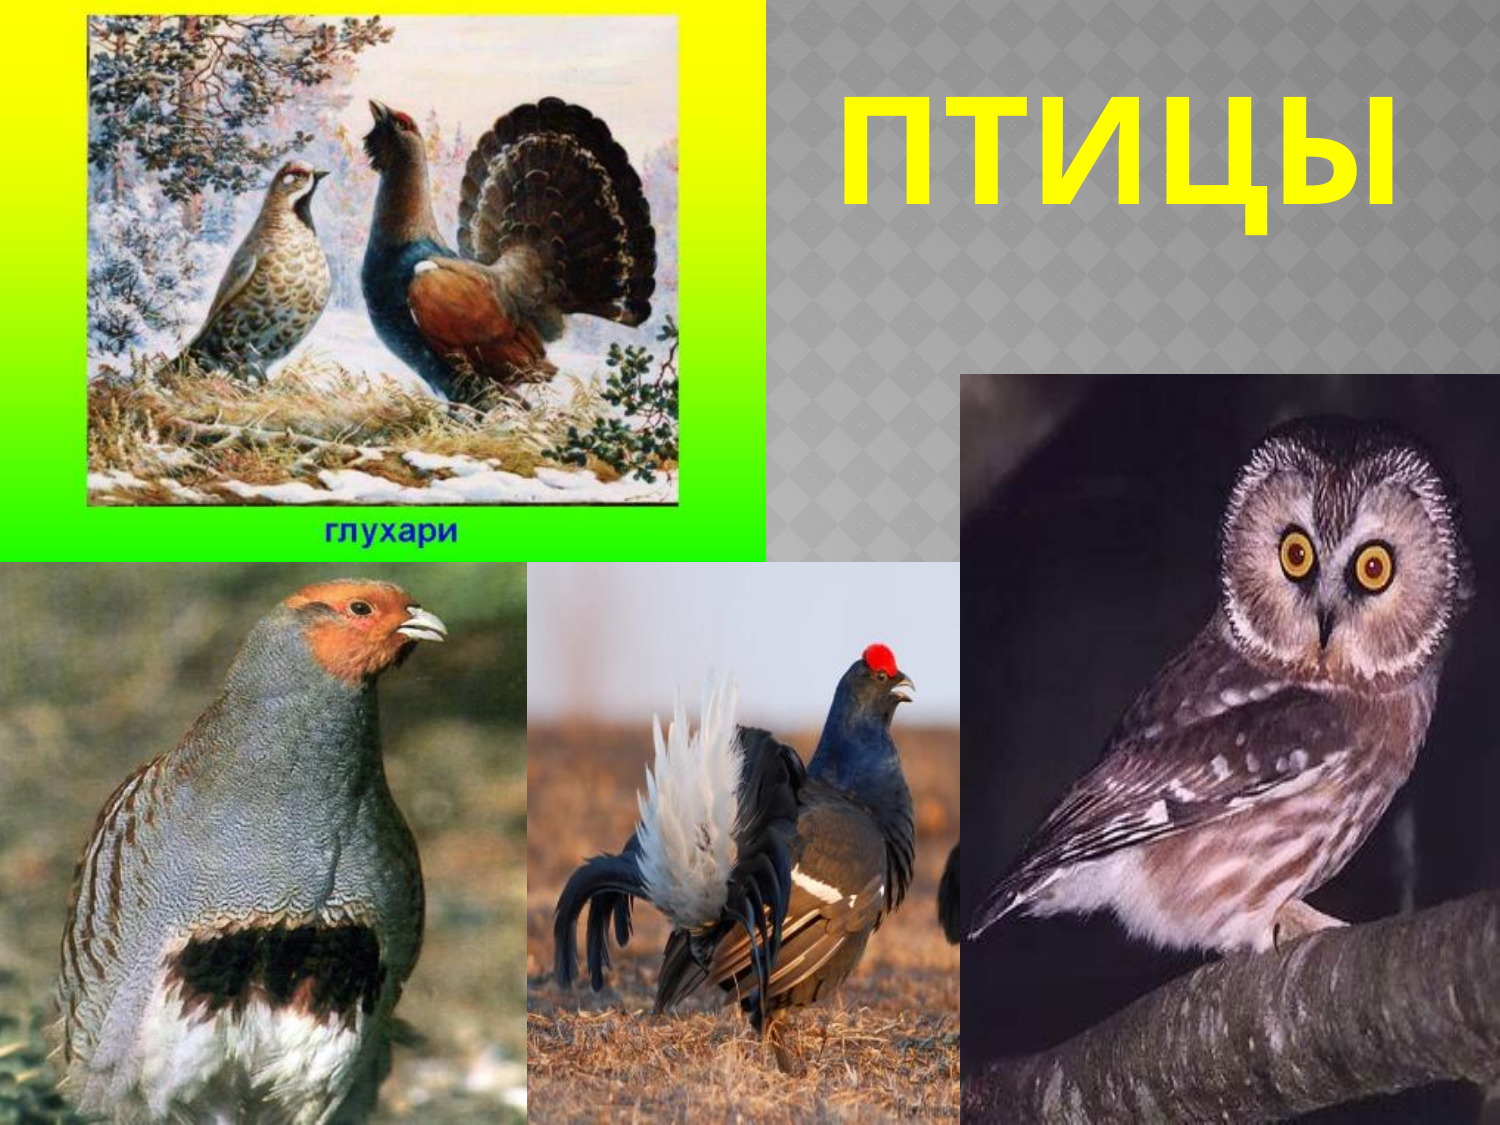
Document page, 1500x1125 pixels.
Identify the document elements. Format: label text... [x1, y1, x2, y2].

title птицы [773, 0, 1465, 235]
picture [0, 0, 955, 1125]
picture [960, 374, 1500, 1125]
